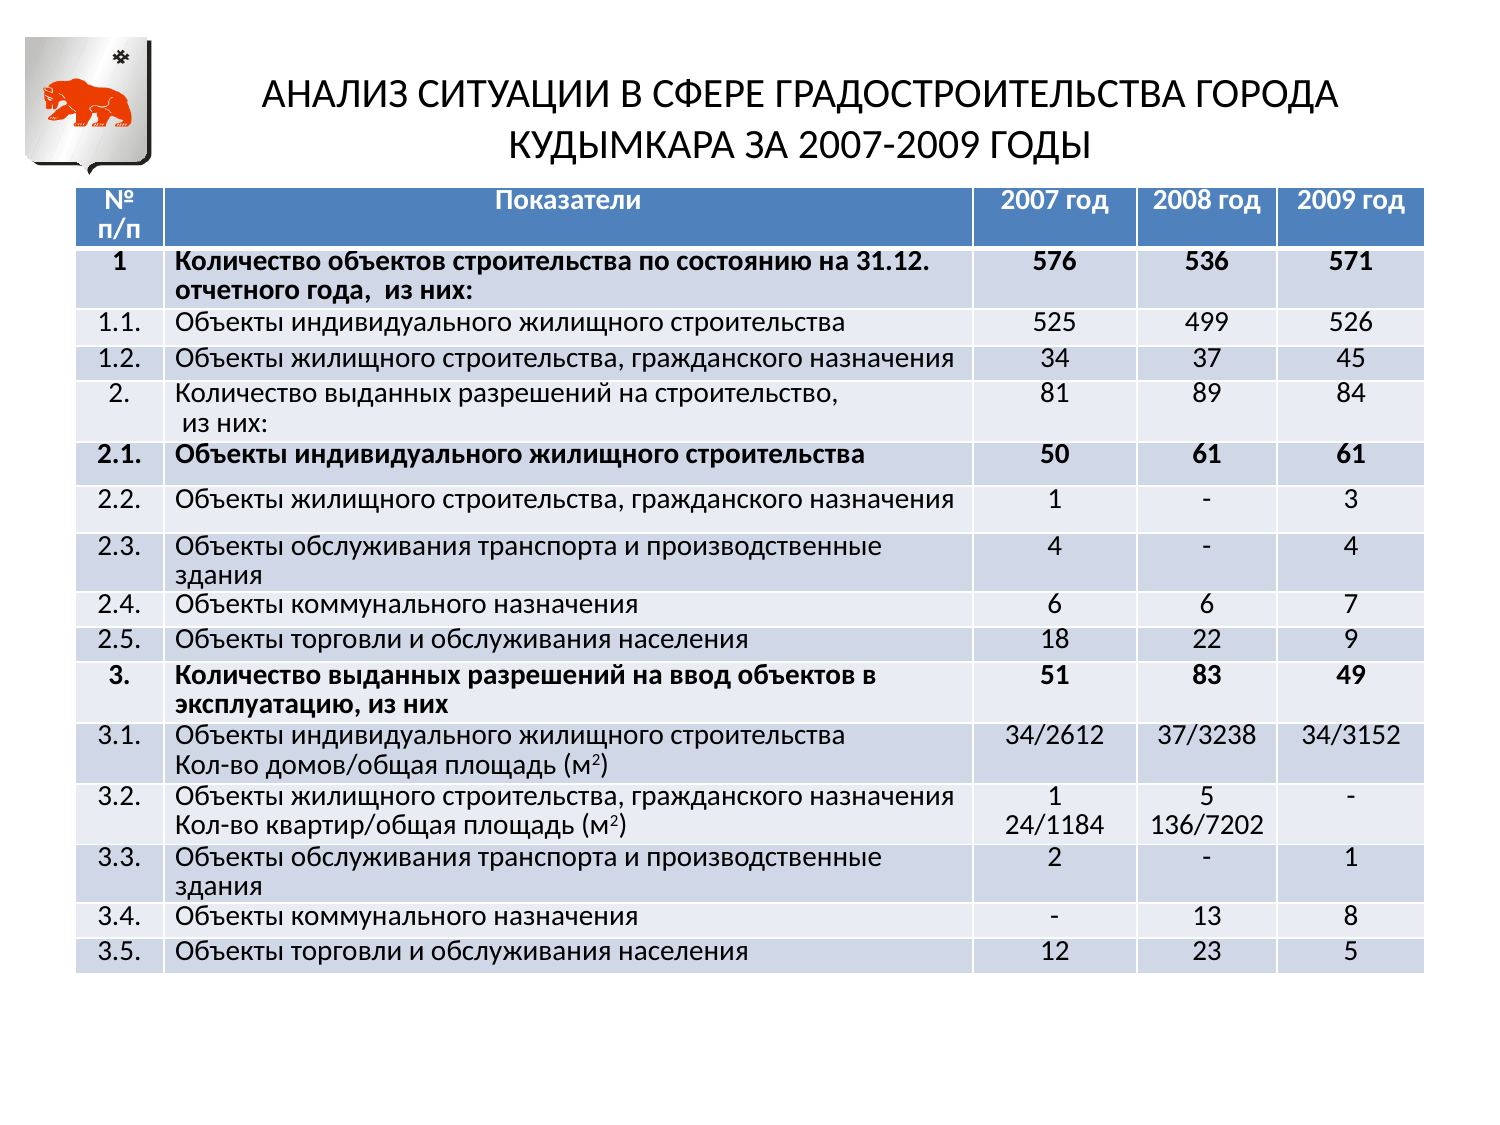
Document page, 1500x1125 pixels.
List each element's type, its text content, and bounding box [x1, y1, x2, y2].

table_cell Объекты жилищного строительства, гражданского назначения Кол-во квартир/общая площадь (м2) [165, 785, 972, 844]
table_cell 2 [974, 845, 1136, 902]
picture [23, 34, 153, 176]
table_cell 6 [1138, 593, 1276, 626]
table_cell - [1138, 487, 1276, 532]
table_cell 34 [974, 347, 1136, 380]
table_cell 8 [1278, 904, 1424, 937]
table_cell 2.4. [76, 593, 163, 626]
table_cell Объекты индивидуального жилищного строительства [165, 443, 972, 485]
table_cell 2.3. [76, 534, 163, 591]
table_cell 22 [1138, 628, 1276, 661]
table_cell 3.2. [76, 785, 163, 844]
table_header 2008 год [1138, 188, 1276, 246]
table_cell 3 [1278, 487, 1424, 532]
table_cell Объекты жилищного строительства, гражданского назначения [165, 347, 972, 380]
table_cell Объекты коммунального назначения [165, 904, 972, 937]
table_cell 3.5. [76, 939, 163, 973]
table_cell 3. [76, 663, 163, 722]
table_cell 18 [974, 628, 1136, 661]
table_cell Количество выданных разрешений на ввод объектов в эксплуатацию, из них [165, 663, 972, 722]
table_cell 576 [974, 251, 1136, 308]
table_cell - [1278, 785, 1424, 844]
table_cell 571 [1278, 251, 1424, 308]
table_cell 50 [974, 443, 1136, 485]
table_cell 526 [1278, 310, 1424, 345]
table_cell - [1138, 845, 1276, 902]
table_cell 13 [1138, 904, 1276, 937]
table_cell 2. [76, 382, 163, 441]
table_cell Объекты торговли и обслуживания населения [165, 628, 972, 661]
table_cell Объекты коммунального назначения [165, 593, 972, 626]
table_cell 61 [1278, 443, 1424, 485]
table_cell 23 [1138, 939, 1276, 973]
table_cell 49 [1278, 663, 1424, 722]
table_cell 1.2. [76, 347, 163, 380]
table_cell 81 [974, 382, 1136, 441]
table_cell 1 [1278, 845, 1424, 902]
table_cell 2.2. [76, 487, 163, 532]
table_cell 2.5. [76, 628, 163, 661]
table_cell 51 [974, 663, 1136, 722]
table_cell - [974, 904, 1136, 937]
table_cell Объекты обслуживания транспорта и производственные здания [165, 534, 972, 591]
table_cell 37/3238 [1138, 724, 1276, 783]
title АНАЛИЗ СИТУАЦИИ В СФЕРЕ ГРАДОСТРОИТЕЛЬСТВА ГОРОДА КУДЫМКАРА ЗА 2007-2009 ГОДЫ [175, 45, 1425, 187]
table_cell 37 [1138, 347, 1276, 380]
table_cell 83 [1138, 663, 1276, 722]
table_cell 4 [1278, 534, 1424, 591]
table_cell Количество выданных разрешений на строительство, из них: [165, 382, 972, 441]
table_cell 1 24/1184 [974, 785, 1136, 844]
table_cell 536 [1138, 251, 1276, 308]
table_cell 12 [974, 939, 1136, 973]
table_cell 525 [974, 310, 1136, 345]
table_cell 3.4. [76, 904, 163, 937]
table_cell 499 [1138, 310, 1276, 345]
table_header 2009 год [1278, 188, 1424, 246]
table_cell 5 [1278, 939, 1424, 973]
table_cell 34/3152 [1278, 724, 1424, 783]
table_cell 34/2612 [974, 724, 1136, 783]
table_cell 1.1. [76, 310, 163, 345]
table_cell Объекты обслуживания транспорта и производственные здания [165, 845, 972, 902]
table_header № п/п [76, 188, 163, 246]
table_cell Объекты индивидуального жилищного строительства Кол-во домов/общая площадь (м2) [165, 724, 972, 783]
table_cell 9 [1278, 628, 1424, 661]
table_cell 4 [974, 534, 1136, 591]
table_cell 45 [1278, 347, 1424, 380]
table_cell 7 [1278, 593, 1424, 626]
table_cell 84 [1278, 382, 1424, 441]
table_cell Объекты жилищного строительства, гражданского назначения [165, 487, 972, 532]
table_cell 2.1. [76, 443, 163, 485]
table_cell 1 [76, 251, 163, 308]
table_cell 3.3. [76, 845, 163, 902]
table_header Показатели [165, 188, 972, 246]
table_cell 6 [974, 593, 1136, 626]
table_cell 5 136/7202 [1138, 785, 1276, 844]
table_cell 3.1. [76, 724, 163, 783]
table_cell Количество объектов строительства по состоянию на 31.12. отчетного года, из них: [165, 251, 972, 308]
table_header 2007 год [974, 188, 1136, 246]
table_cell 1 [974, 487, 1136, 532]
table_cell - [1138, 534, 1276, 591]
table_cell Объекты индивидуального жилищного строительства [165, 310, 972, 345]
table_cell 89 [1138, 382, 1276, 441]
table_cell 61 [1138, 443, 1276, 485]
table_cell Объекты торговли и обслуживания населения [165, 939, 972, 973]
